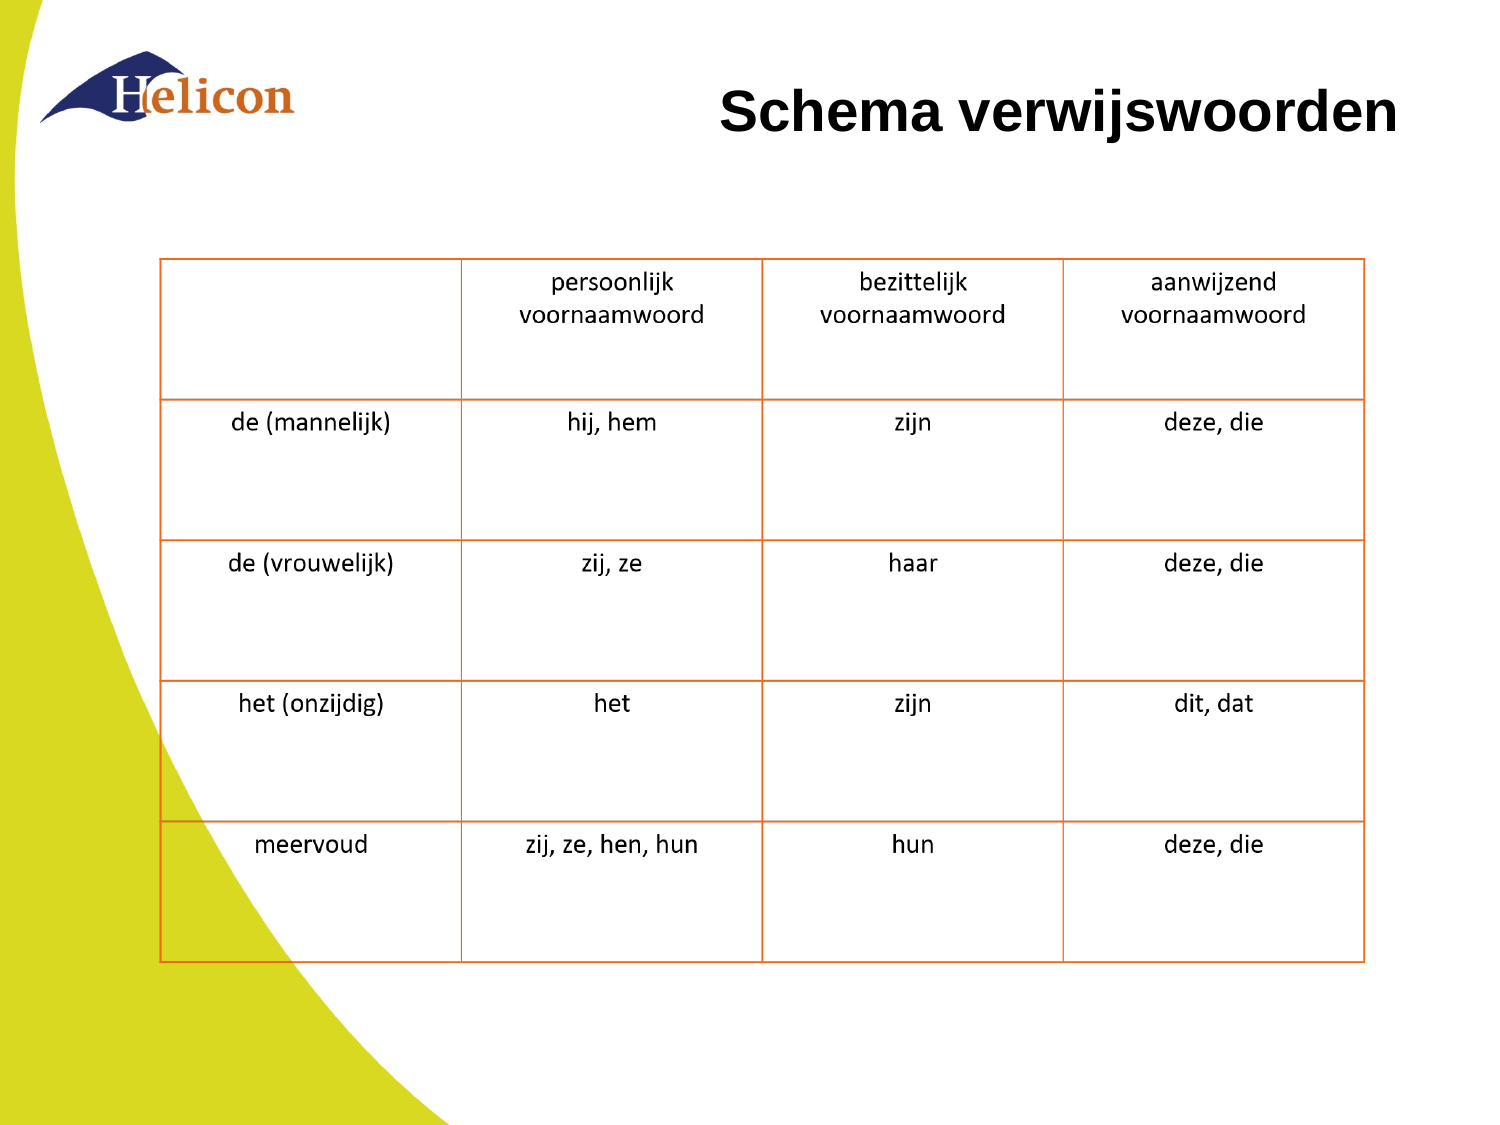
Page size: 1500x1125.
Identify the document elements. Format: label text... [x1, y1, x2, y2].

title Schema verwijswoorden [324, 54, 1415, 161]
picture [0, 0, 1500, 1125]
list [159, 255, 1367, 964]
